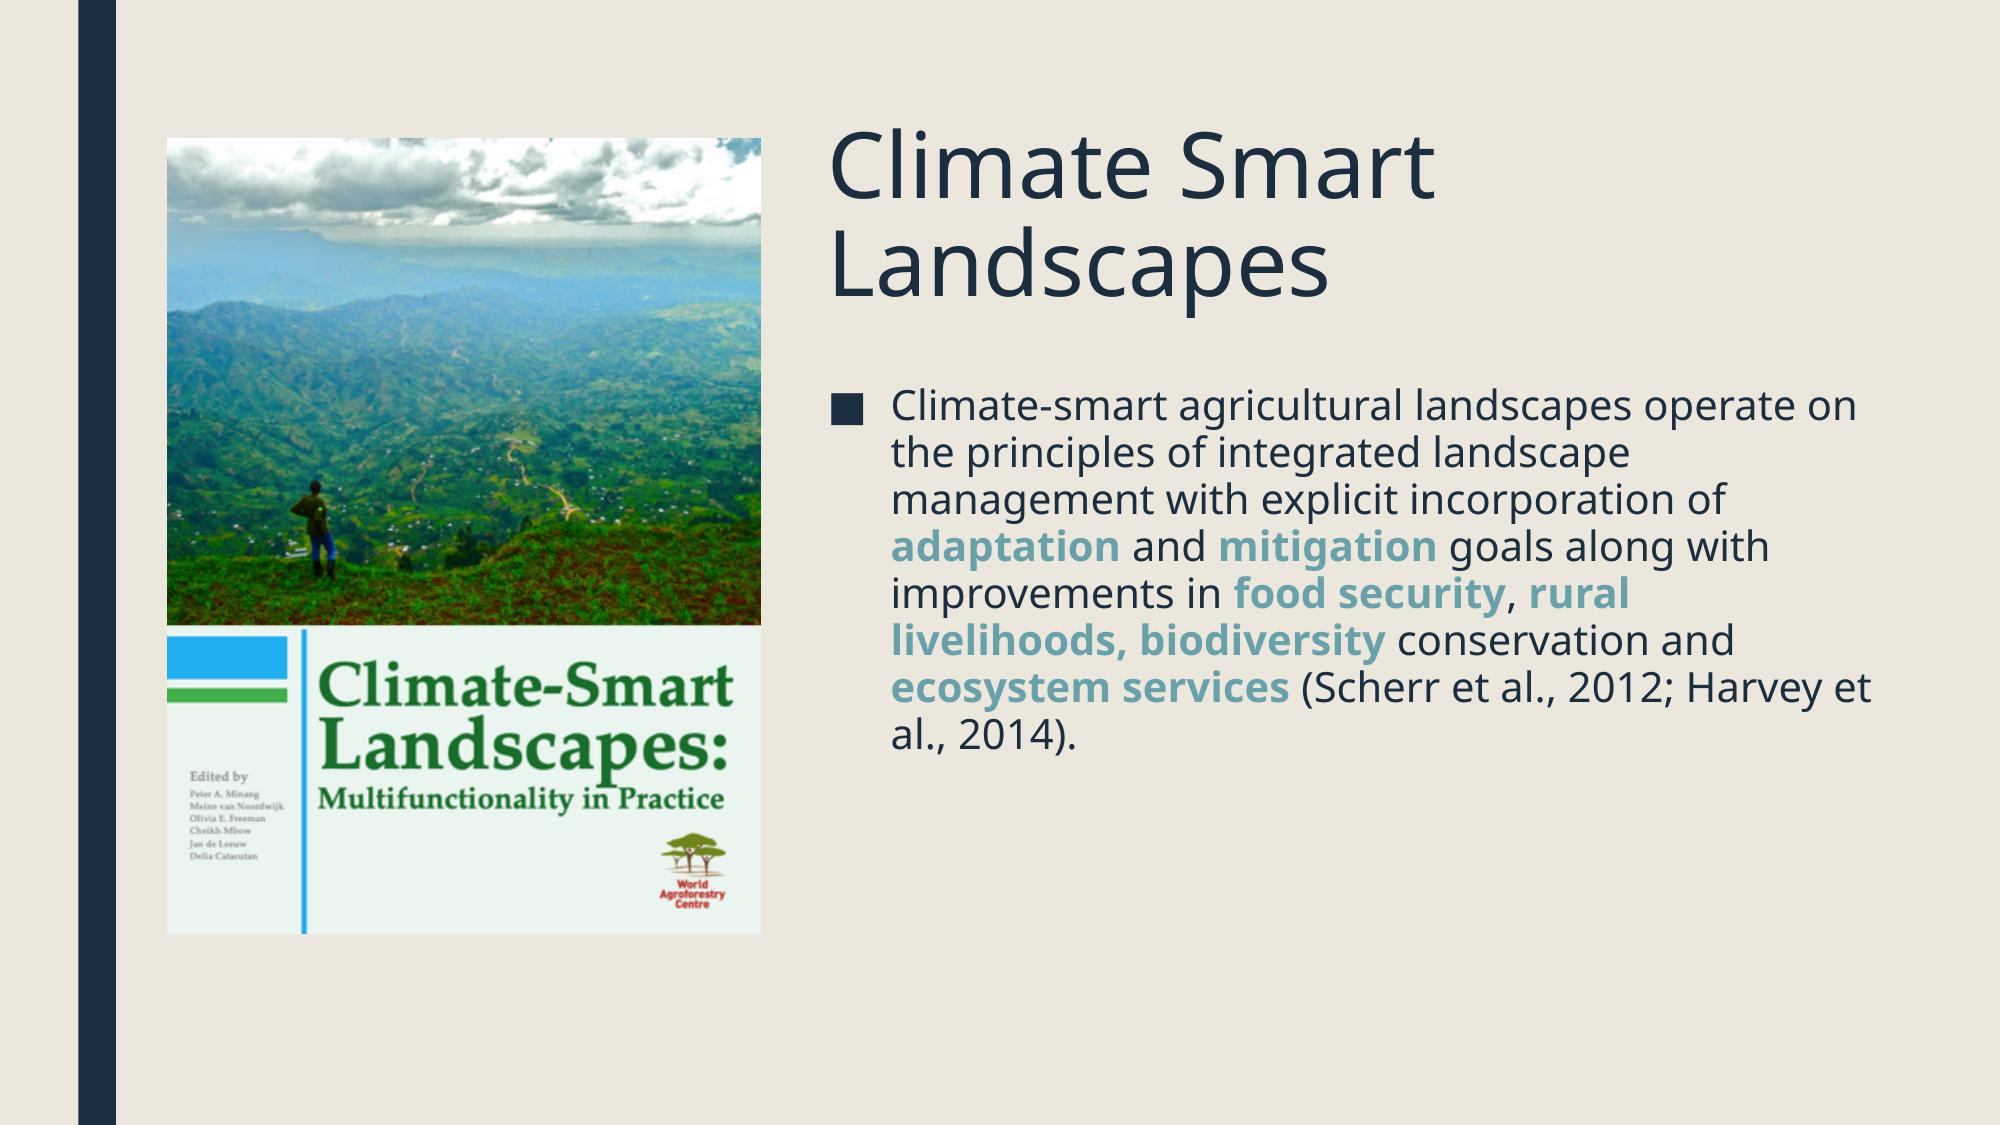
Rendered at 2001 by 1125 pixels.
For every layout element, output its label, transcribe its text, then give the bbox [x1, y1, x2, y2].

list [167, 138, 761, 934]
title Climate Smart Landscapes [812, 112, 1890, 357]
list Climate-smart agricultural landscapes operate on the principles of integrated landscape management with explicit incorporation of adaptation and mitigation goals along with improvements in food security, rural livelihoods, biodiversity conservation and ecosystem services (Scherr et al., 2012; Harvey et al., 2014). [812, 375, 1890, 963]
